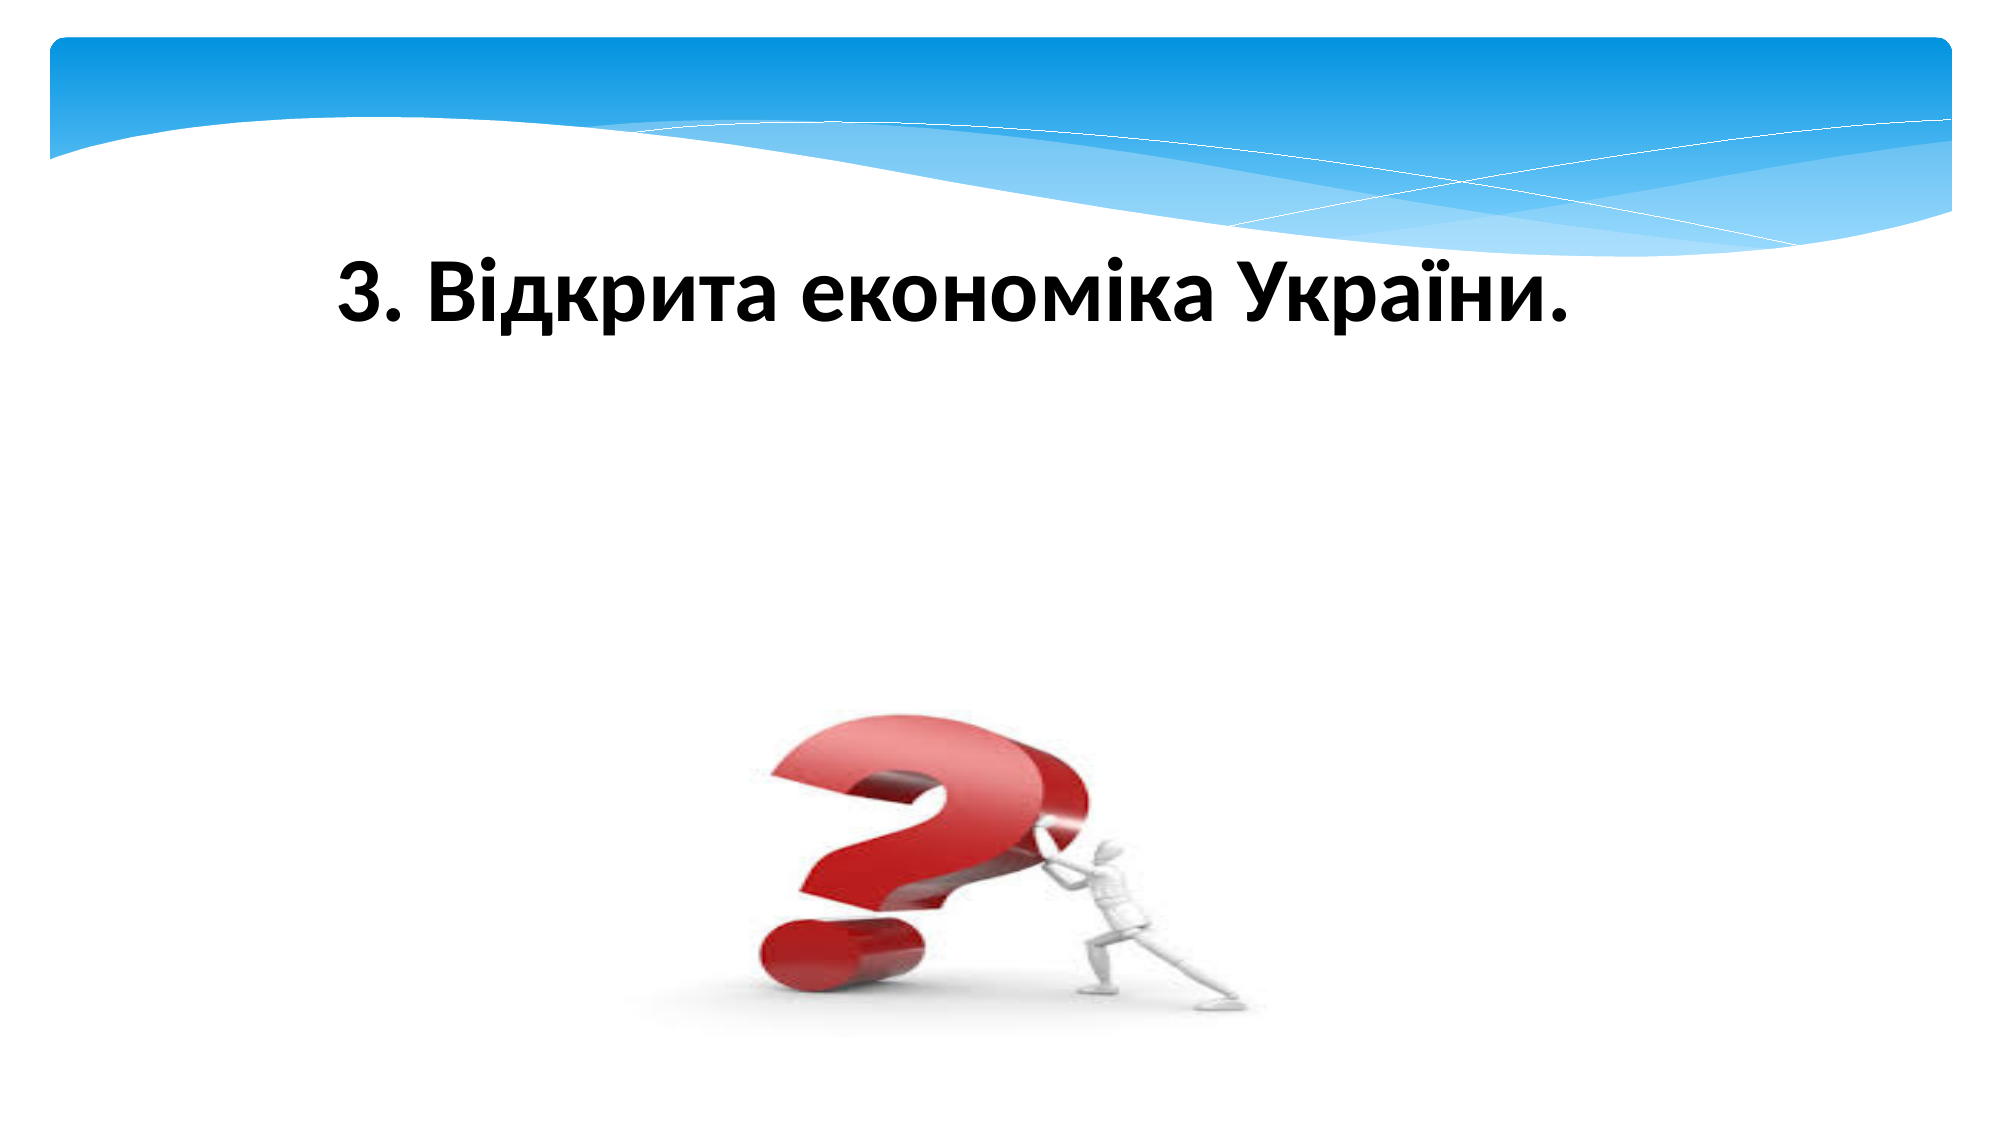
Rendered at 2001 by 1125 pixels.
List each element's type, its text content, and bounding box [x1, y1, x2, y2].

picture [603, 681, 1400, 1037]
text_box 3. Відкрита економіка України. [92, 221, 1816, 457]
